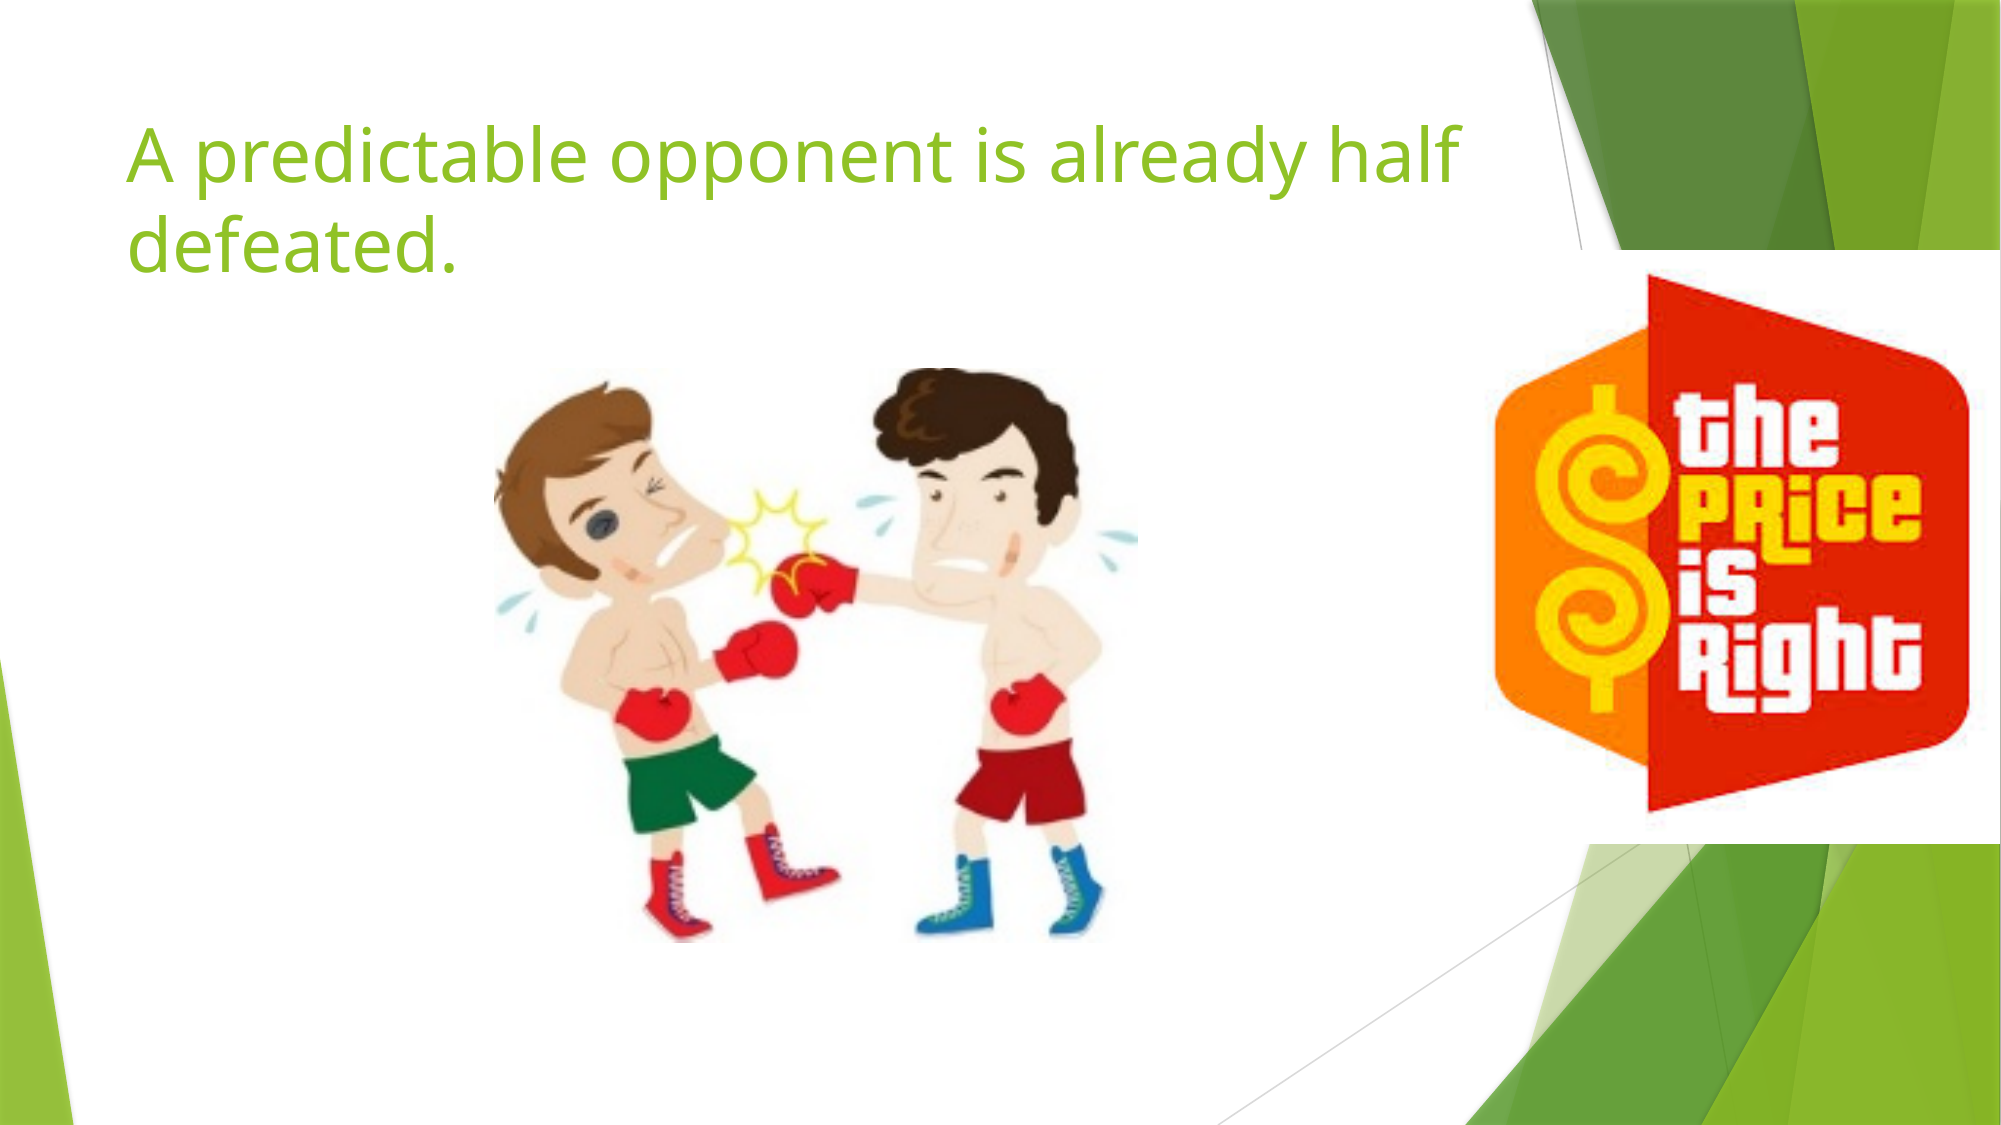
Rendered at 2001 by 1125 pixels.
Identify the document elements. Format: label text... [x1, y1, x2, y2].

title A predictable opponent is already half defeated. [111, 99, 1522, 317]
picture [1466, 249, 2000, 844]
picture [494, 367, 1139, 944]
